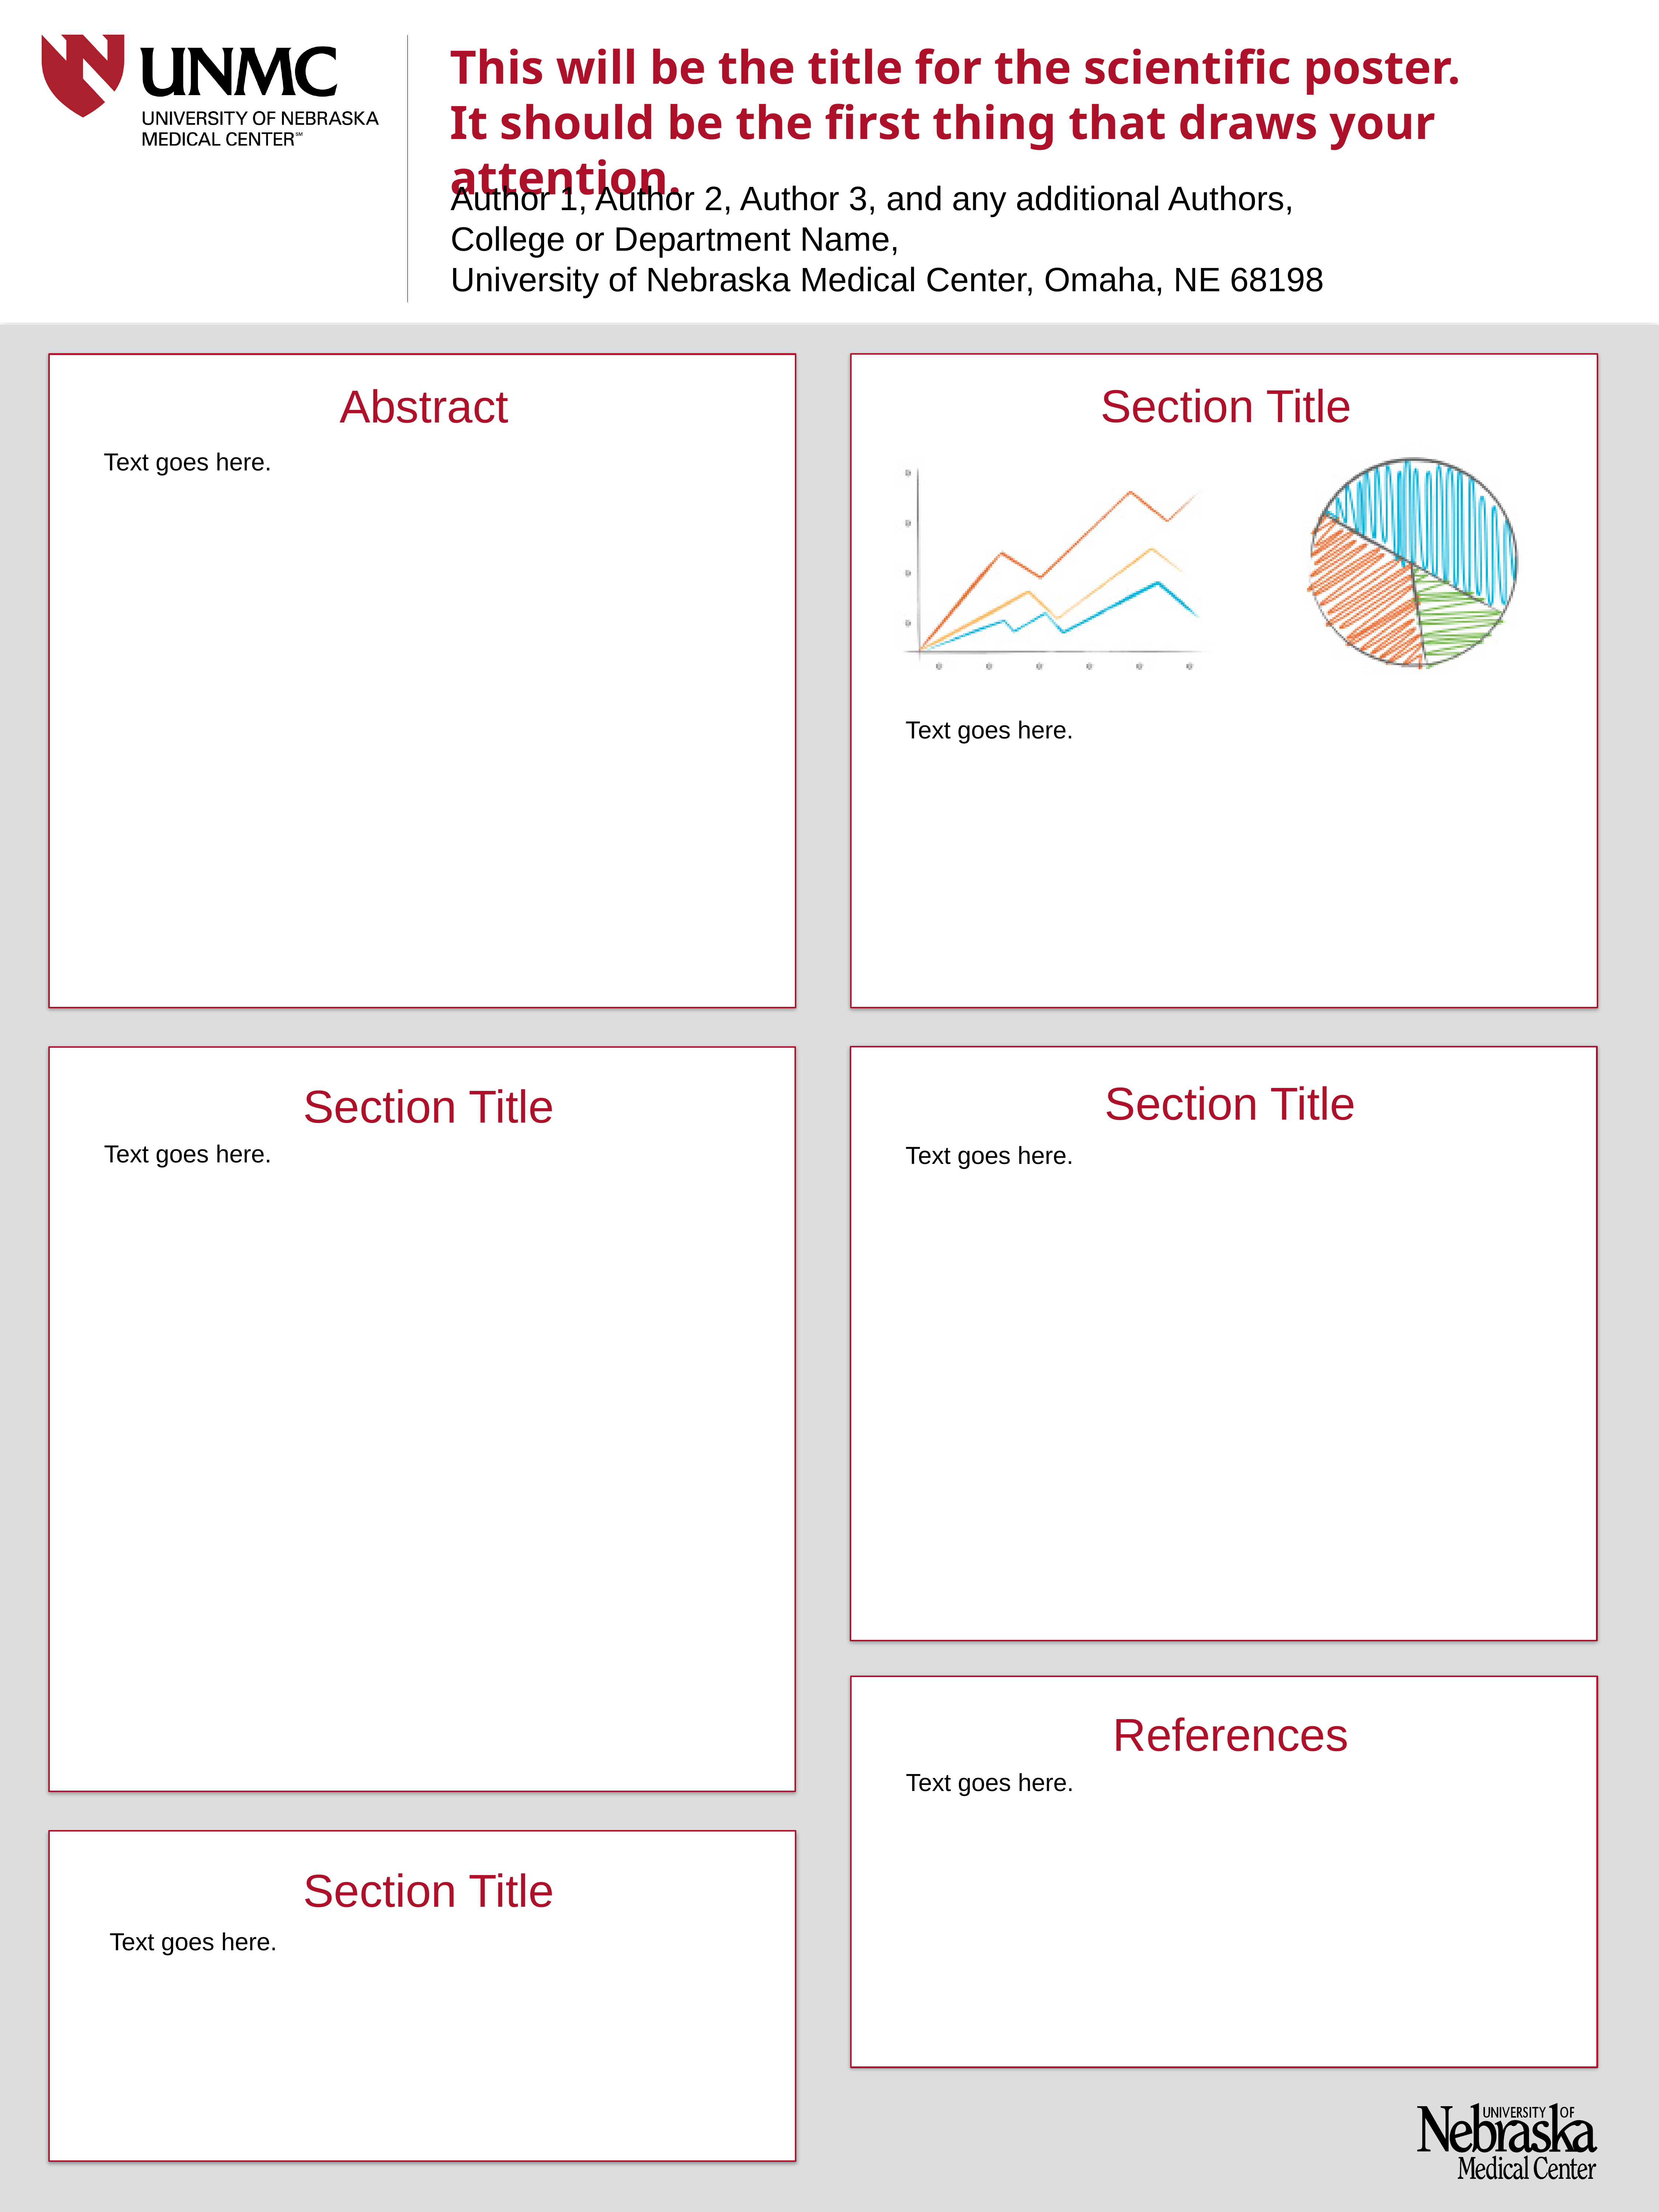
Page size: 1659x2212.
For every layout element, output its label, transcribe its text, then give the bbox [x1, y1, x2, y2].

picture [887, 446, 1223, 681]
picture [1295, 440, 1526, 675]
text_box [49, 1047, 795, 1792]
text_box Section Title [104, 1074, 754, 1135]
text_box [49, 1830, 796, 2161]
text_box [851, 354, 1598, 1008]
text_box Section Title [905, 1071, 1555, 1132]
text_box [0, 325, 1659, 2212]
picture [1417, 2103, 1598, 2180]
text_box [851, 1676, 1597, 2067]
text_box Abstract [100, 373, 748, 435]
text_box References [906, 1702, 1555, 1763]
text_box This will be the title for the scientific poster. It should be the first thing that draws your attention. [444, 35, 1615, 206]
text_box [851, 1047, 1597, 1641]
text_box Section Title [902, 373, 1550, 434]
text_box Section Title [104, 1858, 754, 1919]
text_box Author 1, Author 2, Author 3, and any additional Authors, College or Department Name, University of Nebraska Medical Center, Omaha, NE 68198 [445, 174, 1616, 301]
text_box [49, 354, 796, 1008]
text_box Text goes here. [900, 1764, 1550, 1799]
text_box Text goes here. [104, 1923, 754, 1958]
text_box Text goes here. [900, 1136, 1550, 1172]
text_box Text goes here. [900, 711, 1550, 747]
text_box Text goes here. [98, 1135, 748, 1171]
text_box Text goes here. [98, 443, 748, 478]
picture [41, 35, 379, 146]
